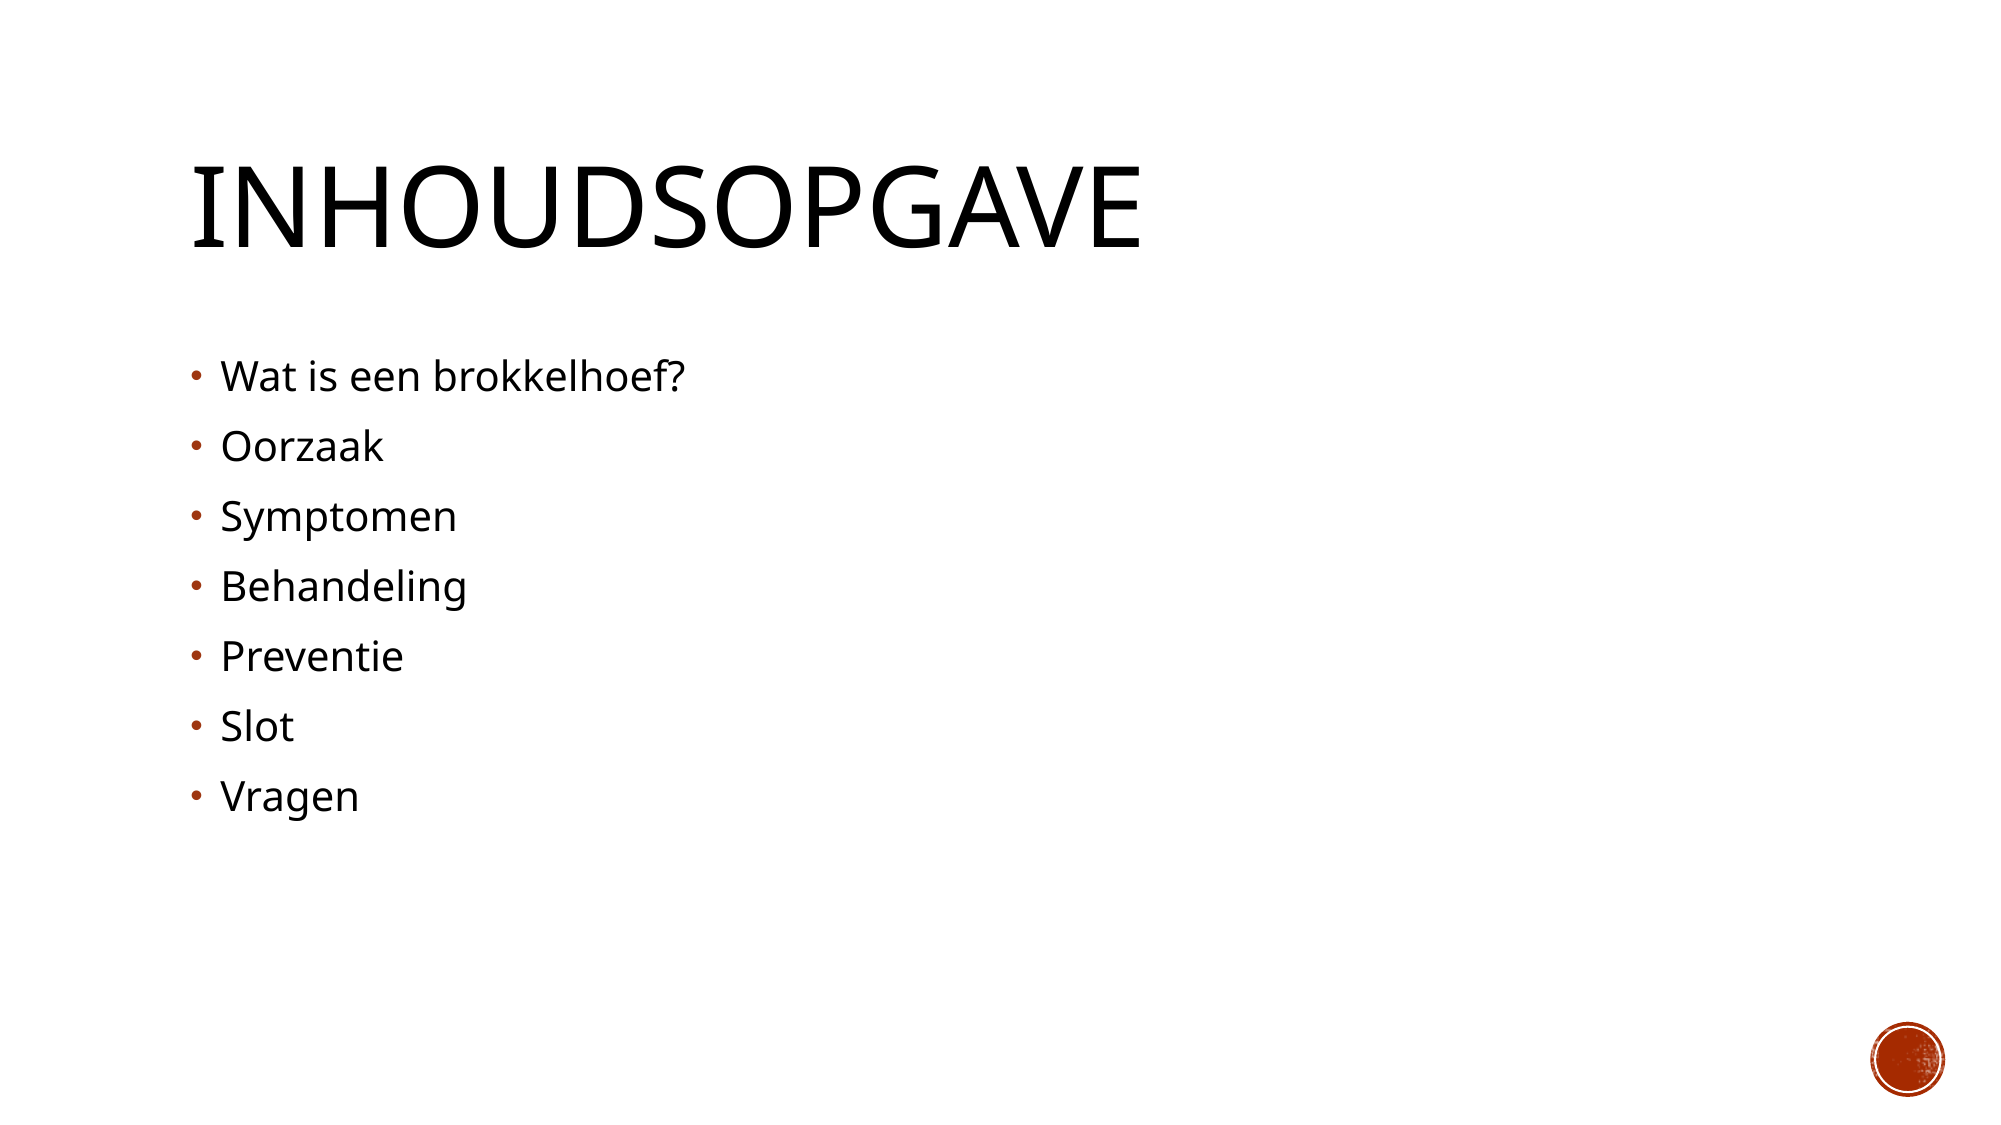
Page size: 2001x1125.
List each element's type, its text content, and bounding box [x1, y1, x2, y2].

list Wat is een brokkelhoef? Oorzaak Symptomen Behandeling Preventie Slot Vragen [175, 348, 1826, 1013]
title Inhoudsopgave [175, 79, 1826, 344]
